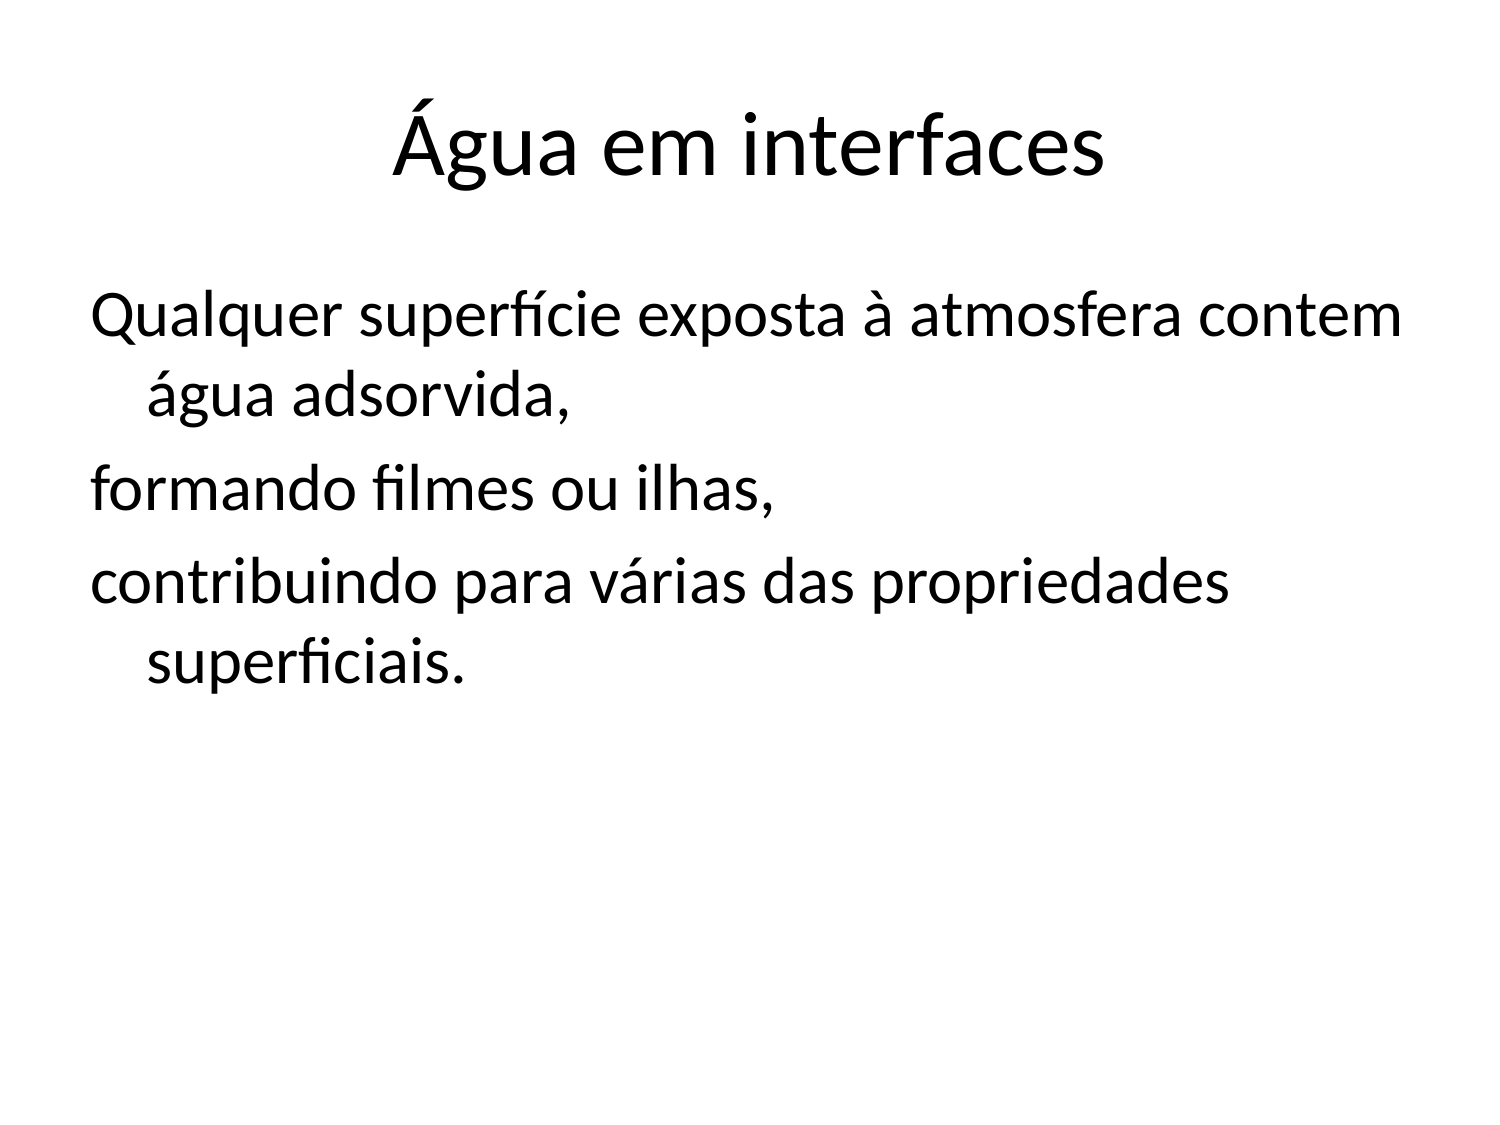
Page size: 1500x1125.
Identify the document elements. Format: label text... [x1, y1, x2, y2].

list Qualquer superfície exposta à atmosfera contem água adsorvida, formando filmes ou ilhas, contribuindo para várias das propriedades superficiais. [75, 262, 1425, 1005]
title Água em interfaces [75, 45, 1425, 233]
